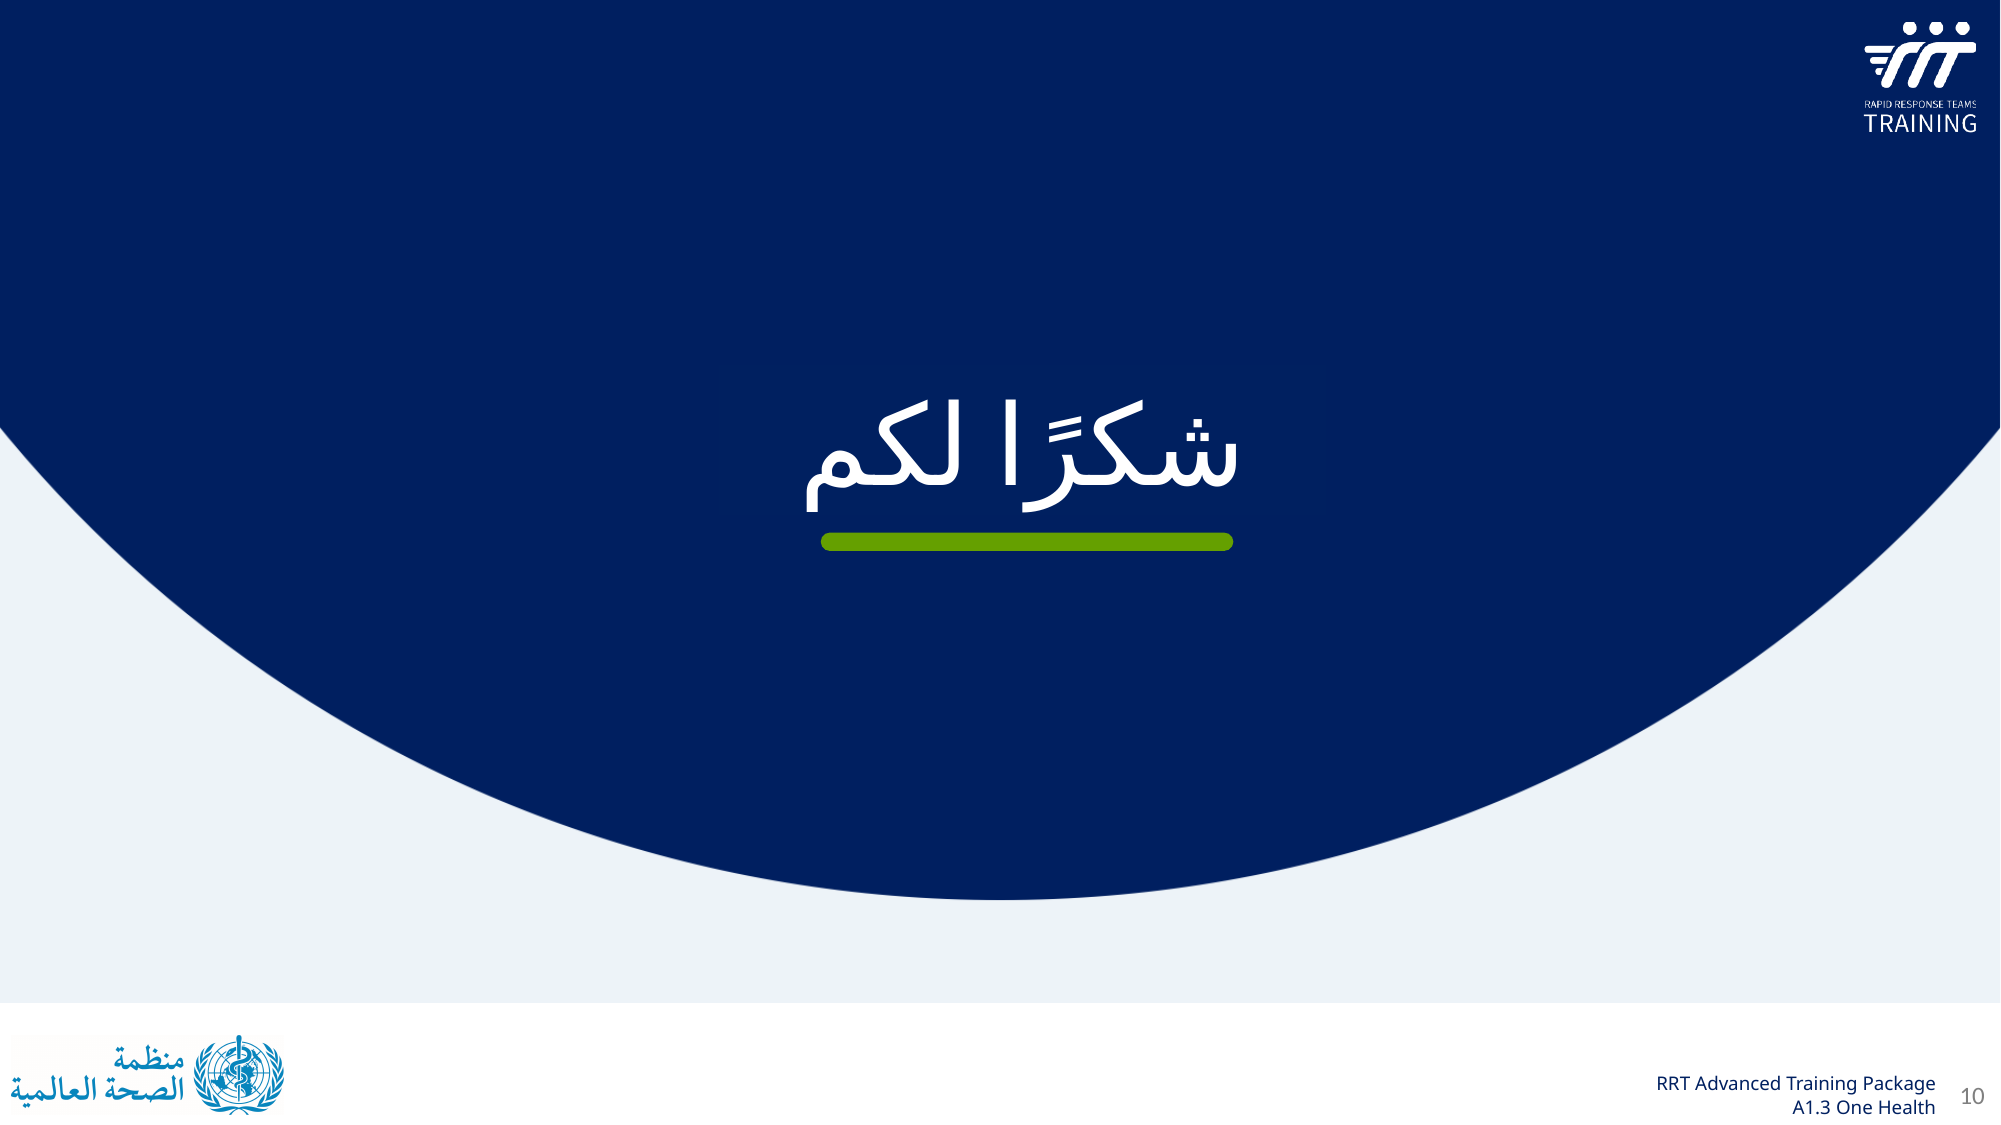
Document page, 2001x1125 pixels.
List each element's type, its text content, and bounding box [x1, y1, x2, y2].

text_box شكرًا لكم [718, 364, 1327, 515]
picture [241, 1050, 247, 1059]
picture [11, 1035, 284, 1115]
picture [0, 0, 2001, 1003]
